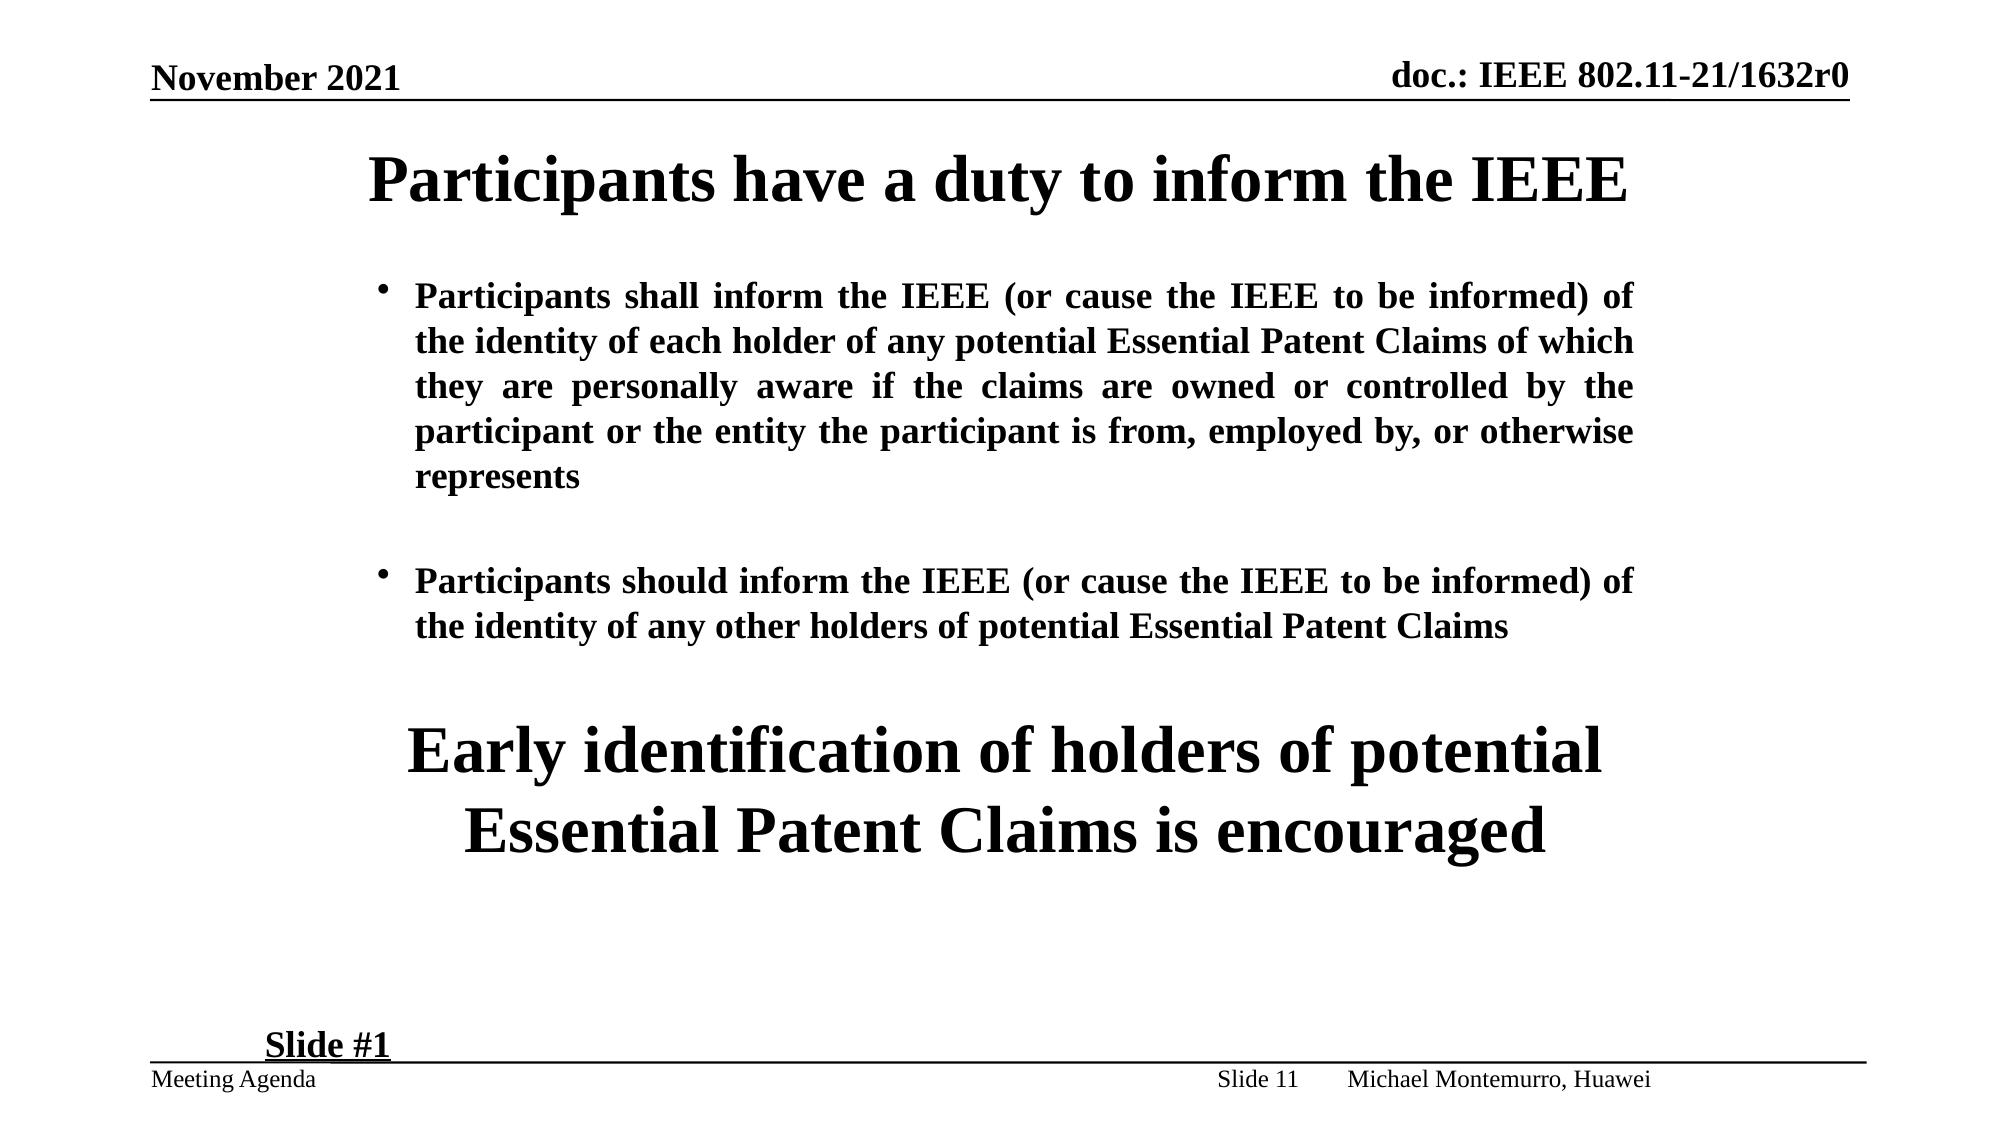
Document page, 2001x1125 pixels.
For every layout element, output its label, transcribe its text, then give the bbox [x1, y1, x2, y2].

text_box Participants have a duty to inform the IEEE [350, 87, 1650, 263]
text_box Participants shall inform the IEEE (or cause the IEEE to be informed) of the identity of each holder of any potential Essential Patent Claims of which they are personally aware if the claims are owned or controlled by the participant or the entity the participant is from, employed by, or otherwise represents Participants should inform the IEEE (or cause the IEEE to be informed) of the identity of any other holders of potential Essential Patent Claims Early identification of holders of potential Essential Patent Claims is encouraged [362, 263, 1650, 1100]
text_box [337, 37, 1688, 163]
text_box Slide #1 [250, 1012, 407, 1073]
footer Michael Montemurro, Huawei [1249, 1061, 1652, 1093]
